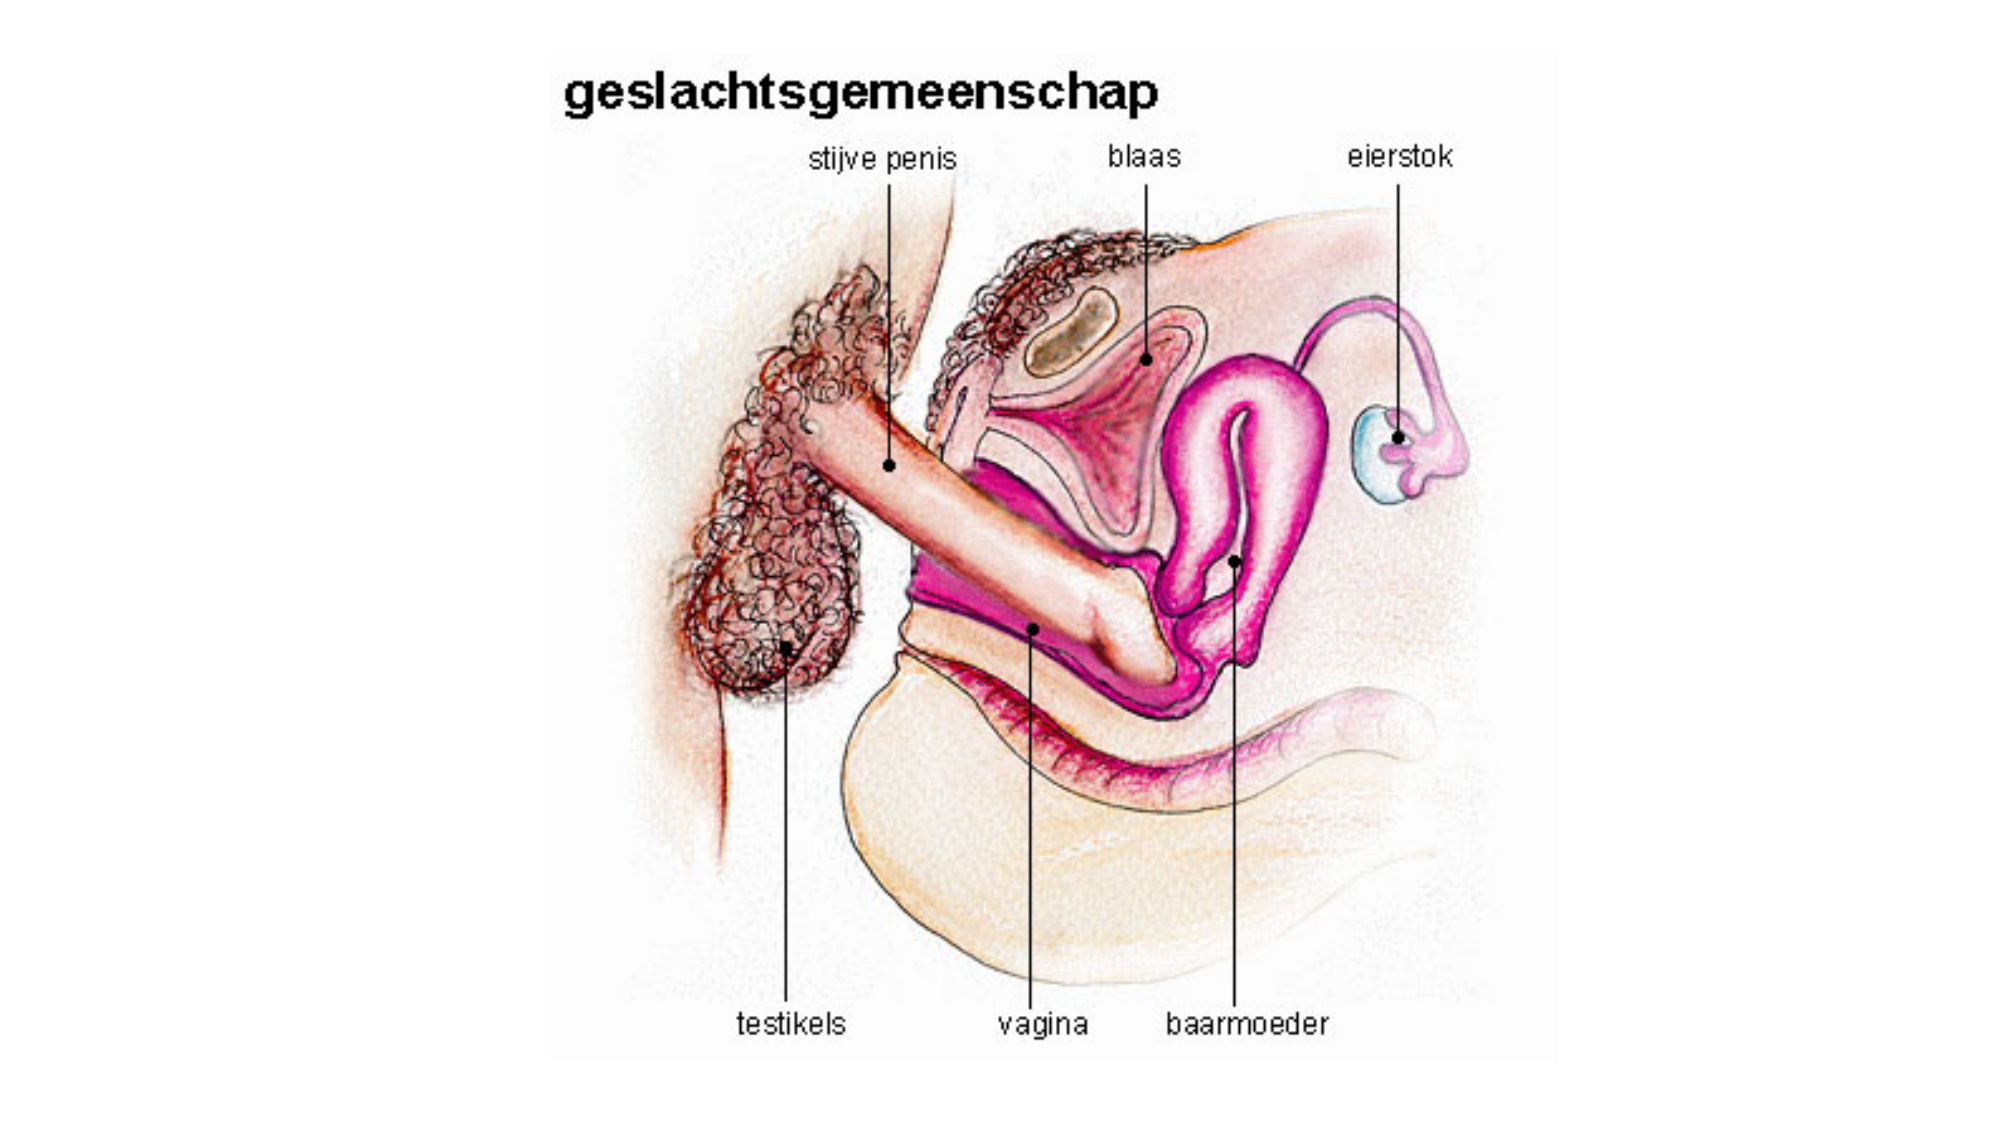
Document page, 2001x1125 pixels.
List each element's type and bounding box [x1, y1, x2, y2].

picture [551, 54, 1559, 1063]
